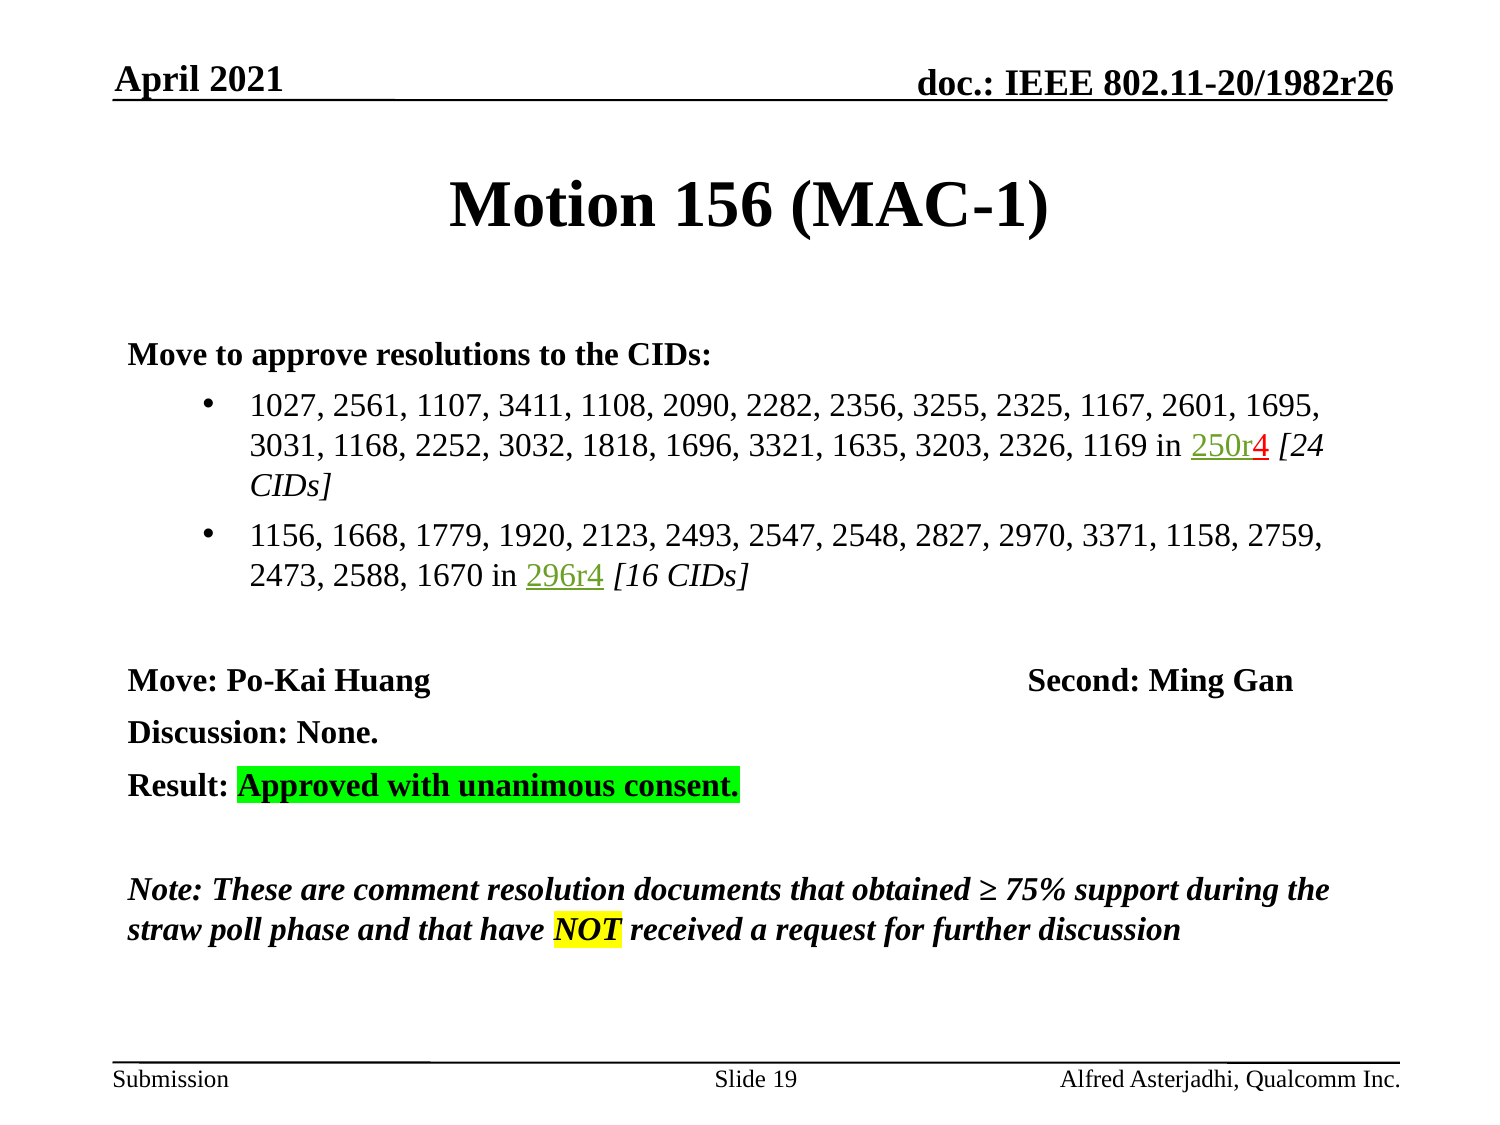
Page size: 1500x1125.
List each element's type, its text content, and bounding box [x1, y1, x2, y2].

footer Alfred Asterjadhi, Qualcomm Inc. [878, 1061, 1402, 1093]
slide_number Slide 19 [712, 1061, 800, 1123]
list Move to approve resolutions to the CIDs: 1027, 2561, 1107, 3411, 1108, 2090, 2282, 2356, 3255, 2325, 1167, 2601, 1695, 3031, 1168, 2252, 3032, 1818, 1696, 3321, 1635, 3203, 2326, 1169 in 250r4 [24 CIDs] 1156, 1668, 1779, 1920, 2123, 2493, 2547, 2548, 2827, 2970, 3371, 1158, 2759, 2473, 2588, 1670 in 296r4 [16 CIDs] Move: Po-Kai Huang Second: Ming Gan Discussion: None. Result: Approved with unanimous consent. Note: These are comment resolution documents that obtained ≥ 75% support during the straw poll phase and that have NOT received a request for further discussion [112, 324, 1388, 1000]
title Motion 156 (MAC-1) [112, 112, 1388, 288]
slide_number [114, 54, 423, 100]
